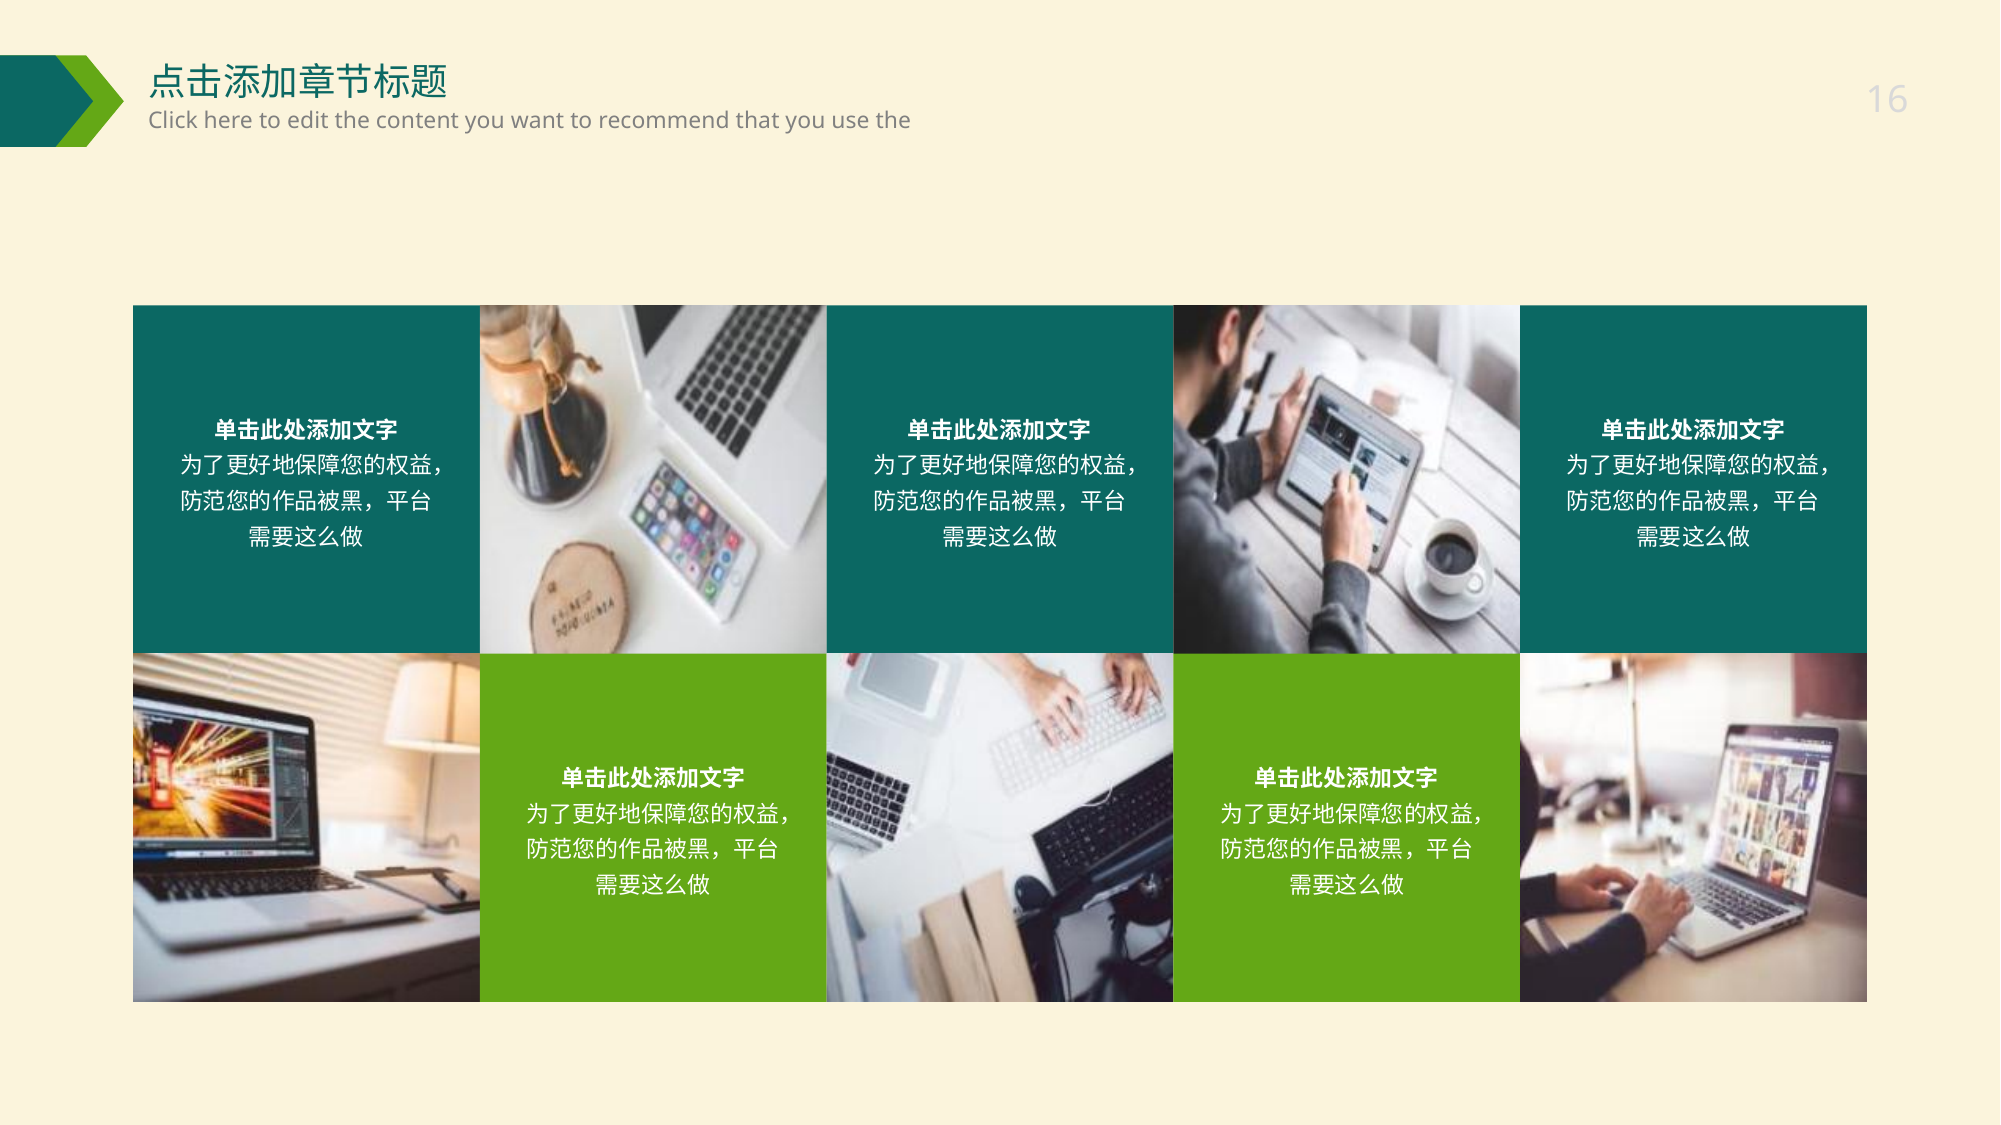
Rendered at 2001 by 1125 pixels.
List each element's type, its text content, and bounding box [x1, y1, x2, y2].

text_box 单击此处添加文字 为了更好地保障您的权益，防范您的作品被黑，平台需要这么做 [852, 399, 1148, 558]
text_box [826, 653, 1173, 1002]
text_box 单击此处添加文字 为了更好地保障您的权益，防范您的作品被黑，平台需要这么做 [1545, 399, 1842, 558]
text_box [1173, 305, 1520, 653]
text_box 单击此处添加文字 为了更好地保障您的权益，防范您的作品被黑，平台需要这么做 [158, 399, 455, 558]
text_box 单击此处添加文字 为了更好地保障您的权益，防范您的作品被黑，平台需要这么做 [505, 747, 801, 906]
list 点击添加章节标题 [133, 55, 1427, 101]
list Click here to edit the content you want to recommend that you use the [133, 101, 1427, 152]
text_box 单击此处添加文字 为了更好地保障您的权益，防范您的作品被黑，平台需要这么做 [1198, 747, 1495, 906]
text_box [133, 305, 479, 653]
text_box [1520, 305, 1867, 653]
text_box [133, 653, 479, 1002]
text_box [1520, 653, 1867, 1002]
text_box [1173, 653, 1520, 1002]
text_box [479, 653, 826, 1002]
text_box [479, 305, 826, 653]
text_box [826, 305, 1173, 653]
